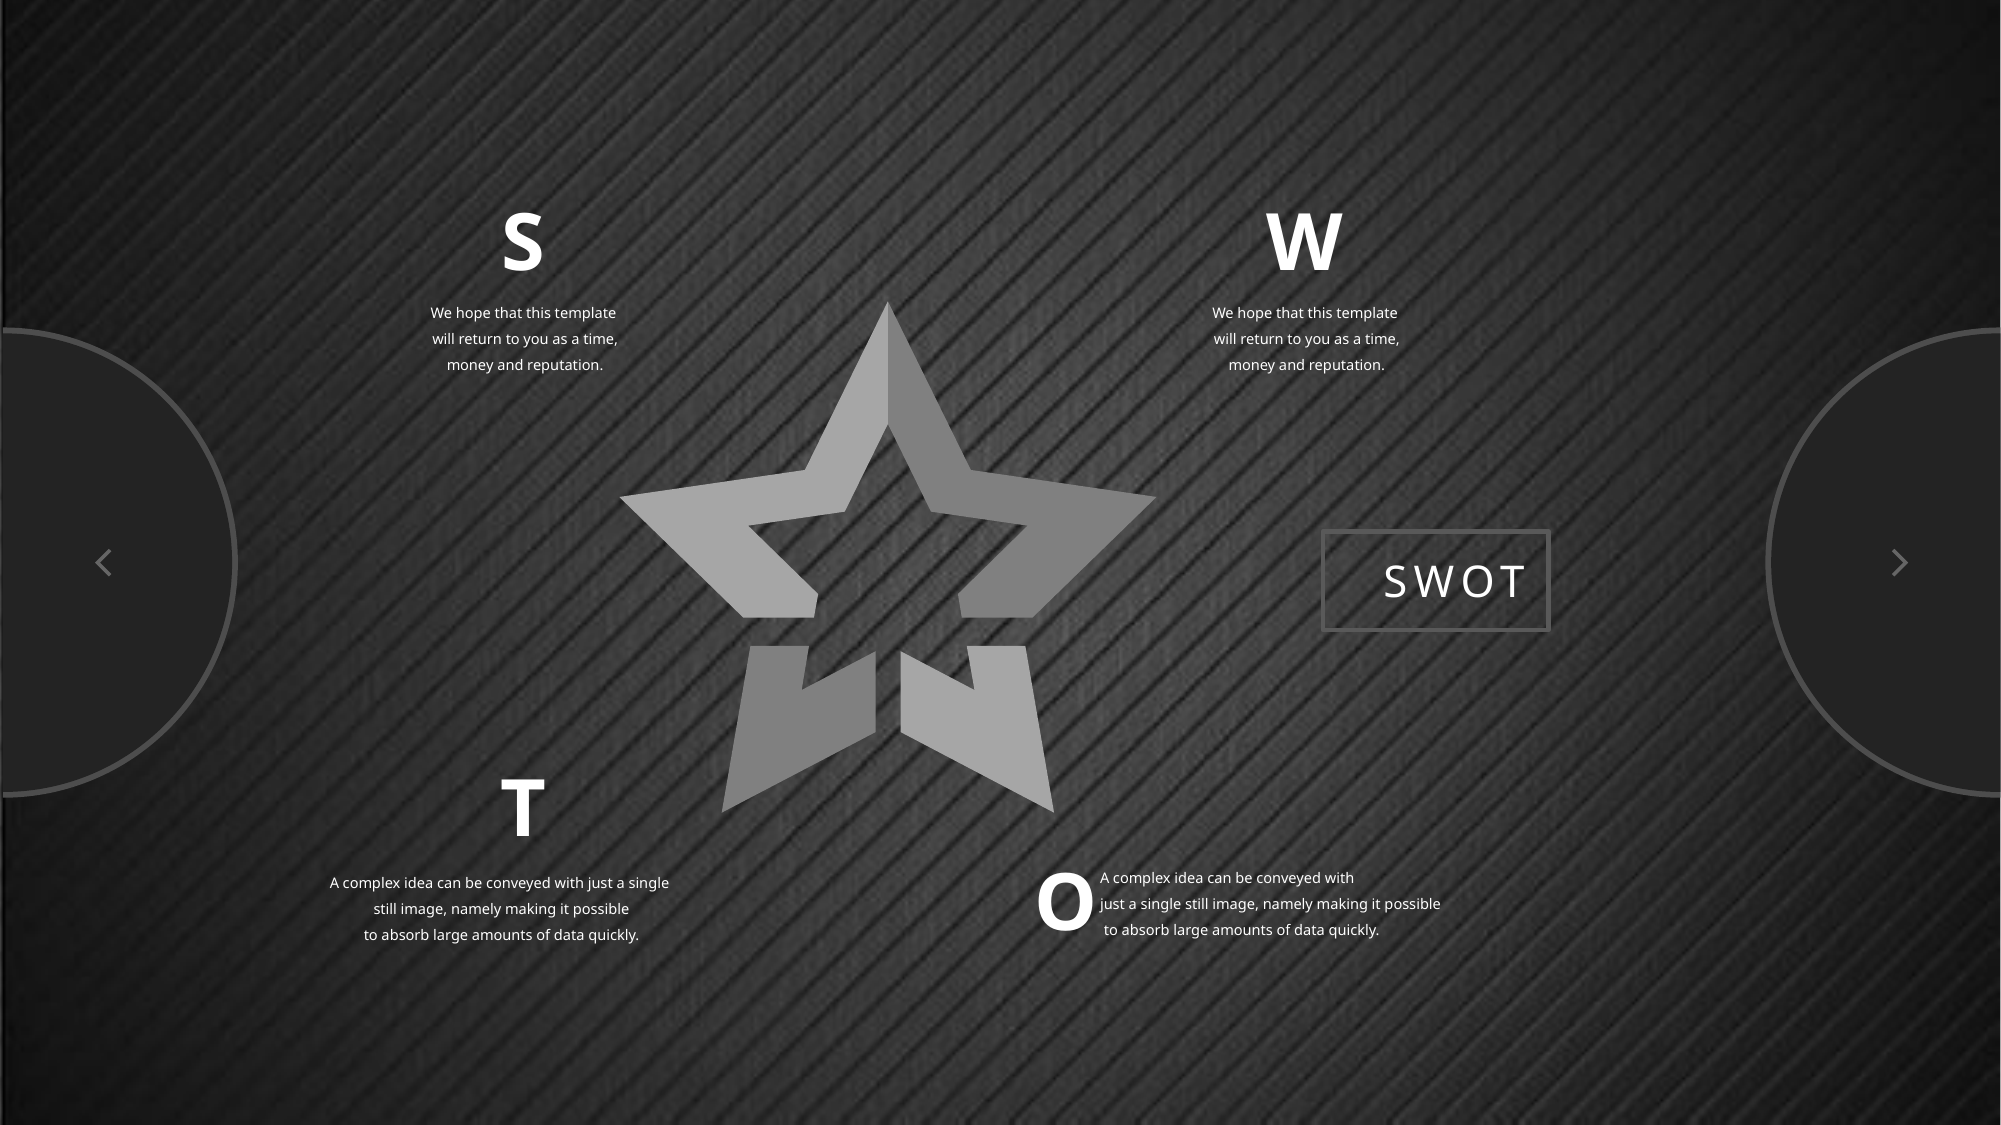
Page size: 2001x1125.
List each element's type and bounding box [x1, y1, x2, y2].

text_box [1322, 531, 1549, 631]
text_box [1204, 183, 1407, 383]
text_box [1012, 843, 1432, 956]
text_box [618, 301, 1157, 813]
text_box [422, 183, 625, 383]
text_box [333, 749, 666, 953]
text_box [2, 327, 613, 798]
picture [0, 0, 2001, 1125]
text_box [1161, 327, 2001, 798]
